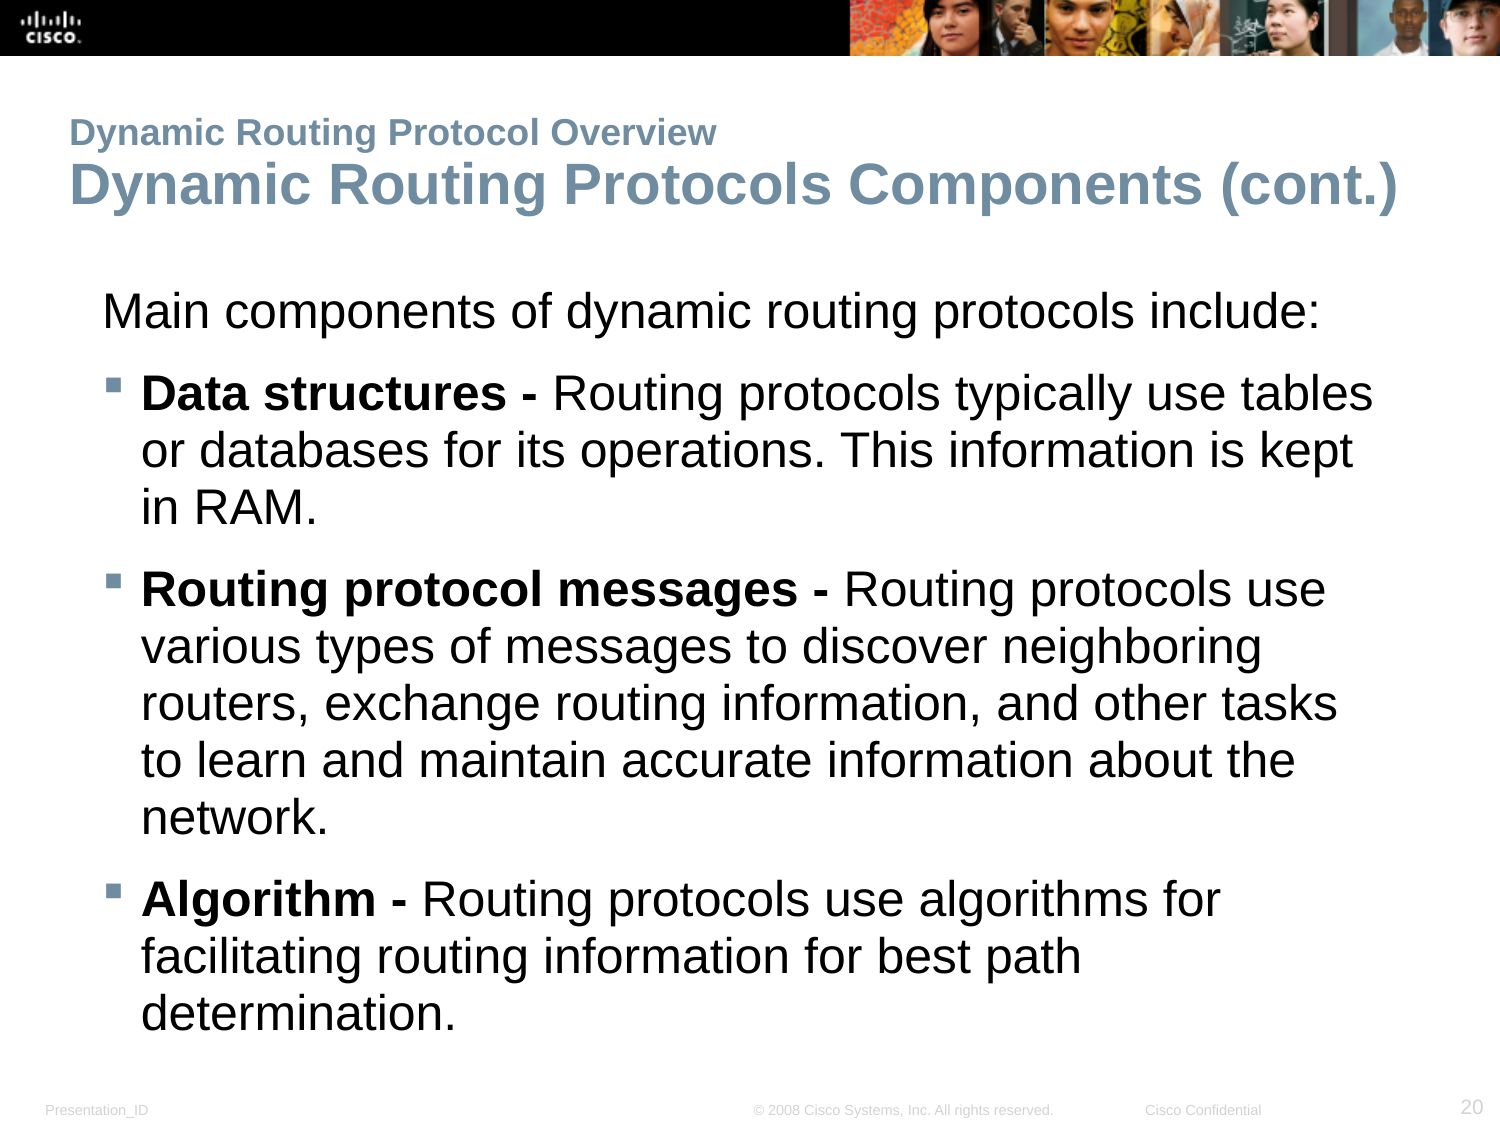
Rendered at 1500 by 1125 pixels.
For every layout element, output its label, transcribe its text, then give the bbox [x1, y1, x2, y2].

list Main components of dynamic routing protocols include: Data structures - Routing protocols typically use tables or databases for its operations. This information is kept in RAM. Routing protocol messages - Routing protocols use various types of messages to discover neighboring routers, exchange routing information, and other tasks to learn and maintain accurate information about the network. Algorithm - Routing protocols use algorithms for facilitating routing information for best path determination. [88, 276, 1392, 1053]
title Dynamic Routing Protocol Overview Dynamic Routing Protocols Components (cont.) [55, 80, 1443, 224]
picture [0, 0, 1500, 56]
